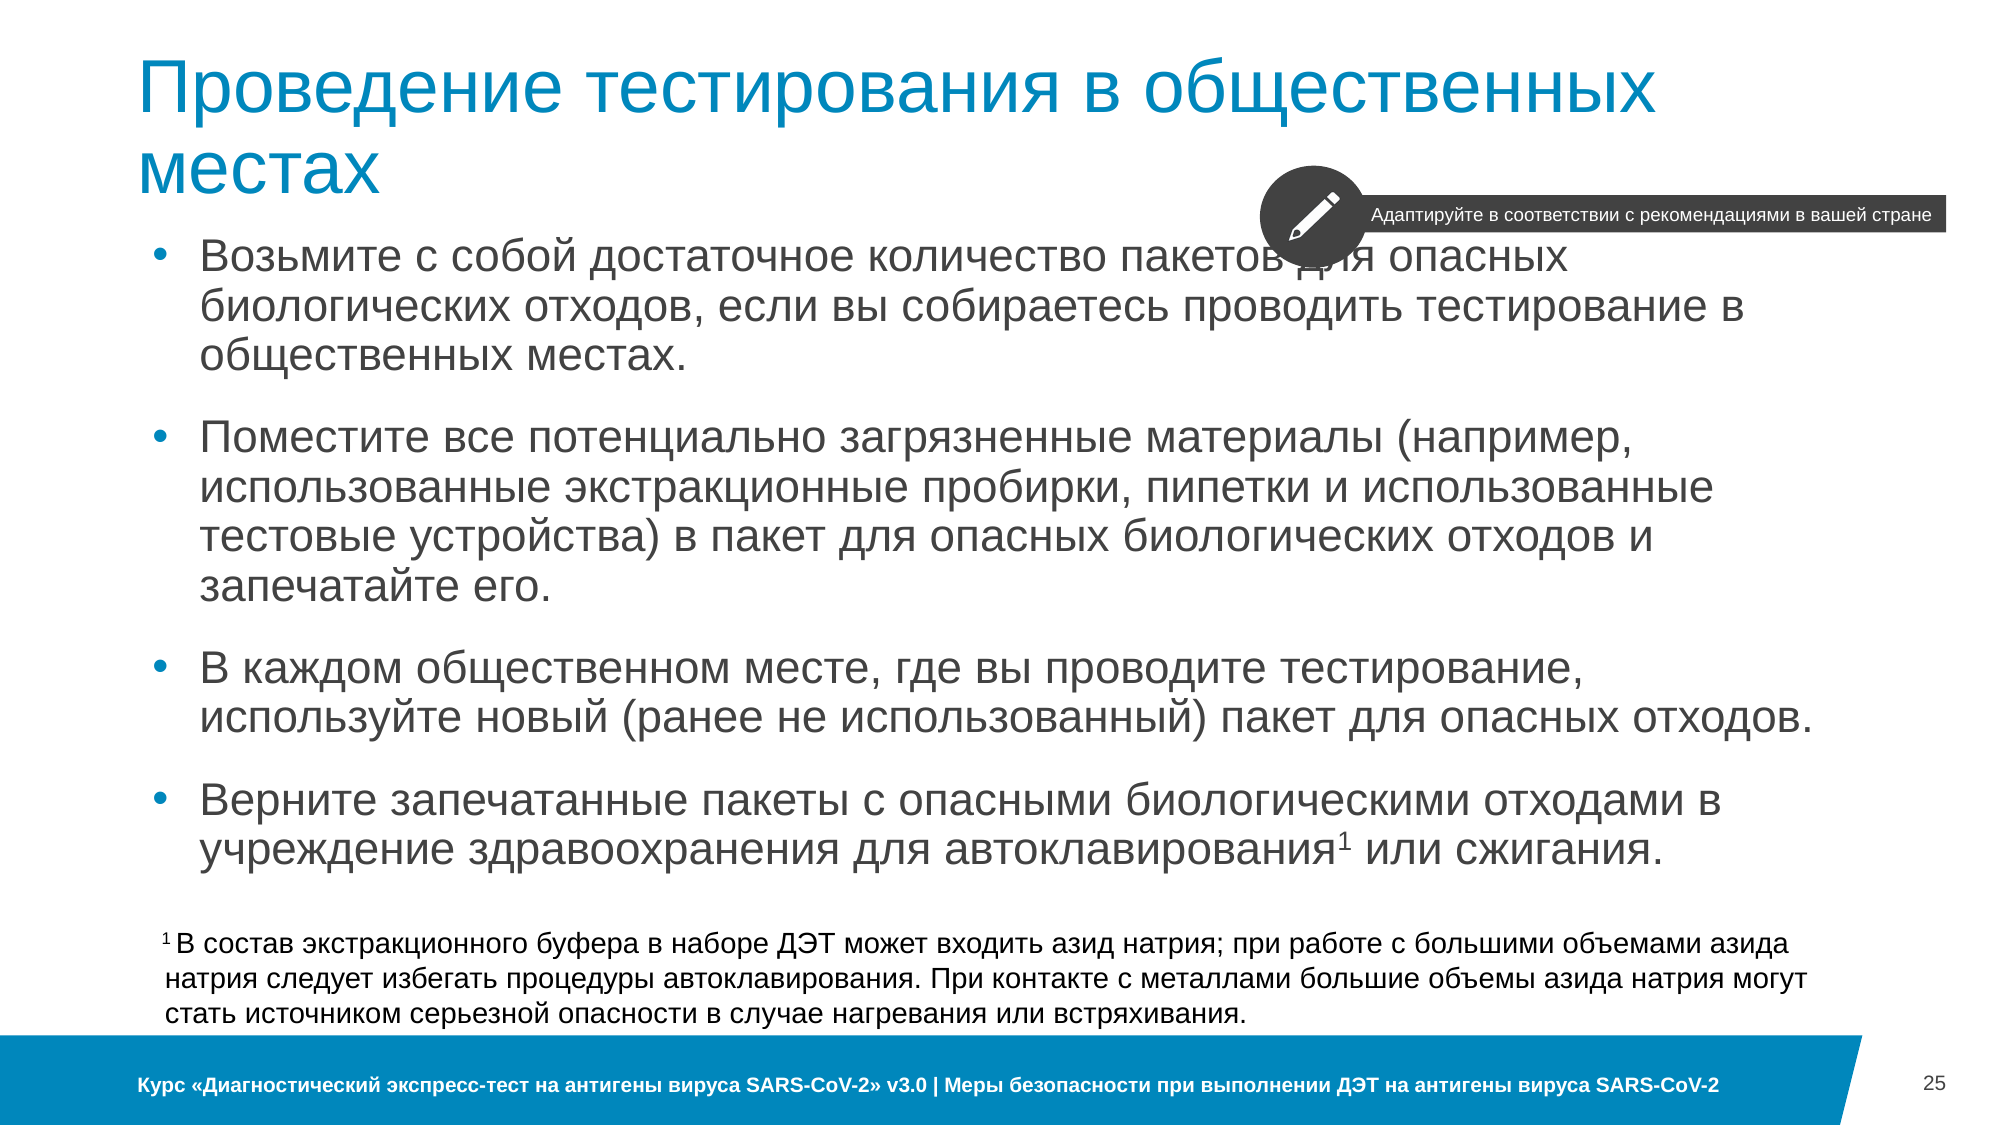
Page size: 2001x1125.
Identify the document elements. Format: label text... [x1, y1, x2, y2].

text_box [1261, 167, 1947, 266]
list Возьмите с собой достаточное количество пакетов для опасных биологических отходов, если вы собираетесь проводить тестирование в общественных местах. Поместите все потенциально загрязненные материалы (например, использованные экстракционные пробирки, пипетки и использованные тестовые устройства) в пакет для опасных биологических отходов и запечатайте его. В каждом общественном месте, где вы проводите тестирование, используйте новый (ранее не использованный) пакет для опасных отходов. Верните запечатанные пакеты с опасными биологическими отходами в учреждение здравоохранения для автоклавирования1 или сжигания. [137, 224, 1863, 917]
title Проведение тестирования в общественных местах [137, 55, 1863, 210]
footer Курс «Диагностический экспресс-тест на антигены вируса SARS-CoV-2» v3.0 | Меры безопасности при выполнении ДЭТ на антигены вируса SARS-CoV-2 [137, 1042, 1833, 1125]
slide_number 25 [1862, 1035, 1947, 1125]
text_box 1 В состав экстракционного буфера в наборе ДЭТ может входить азид натрия; при работе с большими объемами азида натрия следует избегать процедуры автоклавирования. При контакте с металлами большие объемы азида натрия могут стать источником серьезной опасности в случае нагревания или встряхивания. [0, 917, 1863, 1072]
